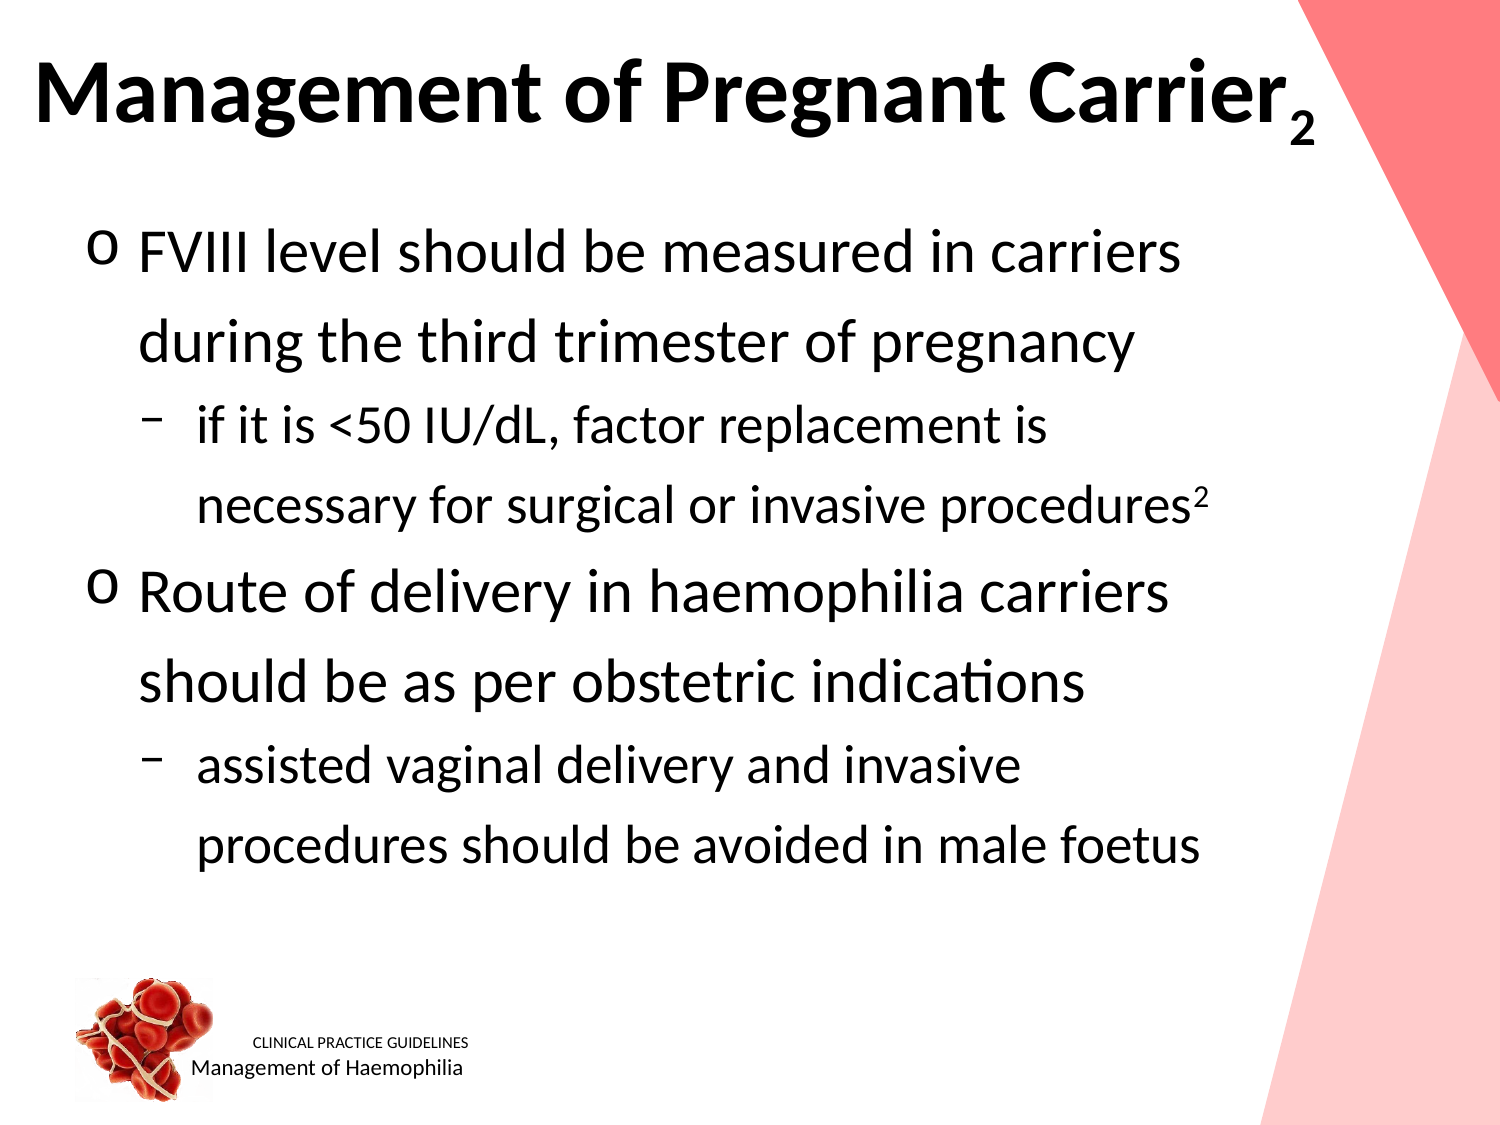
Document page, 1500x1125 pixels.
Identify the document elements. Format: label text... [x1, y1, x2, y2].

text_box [74, 0, 1500, 1125]
title Management of Pregnant Carrier2 [0, 0, 73, 188]
